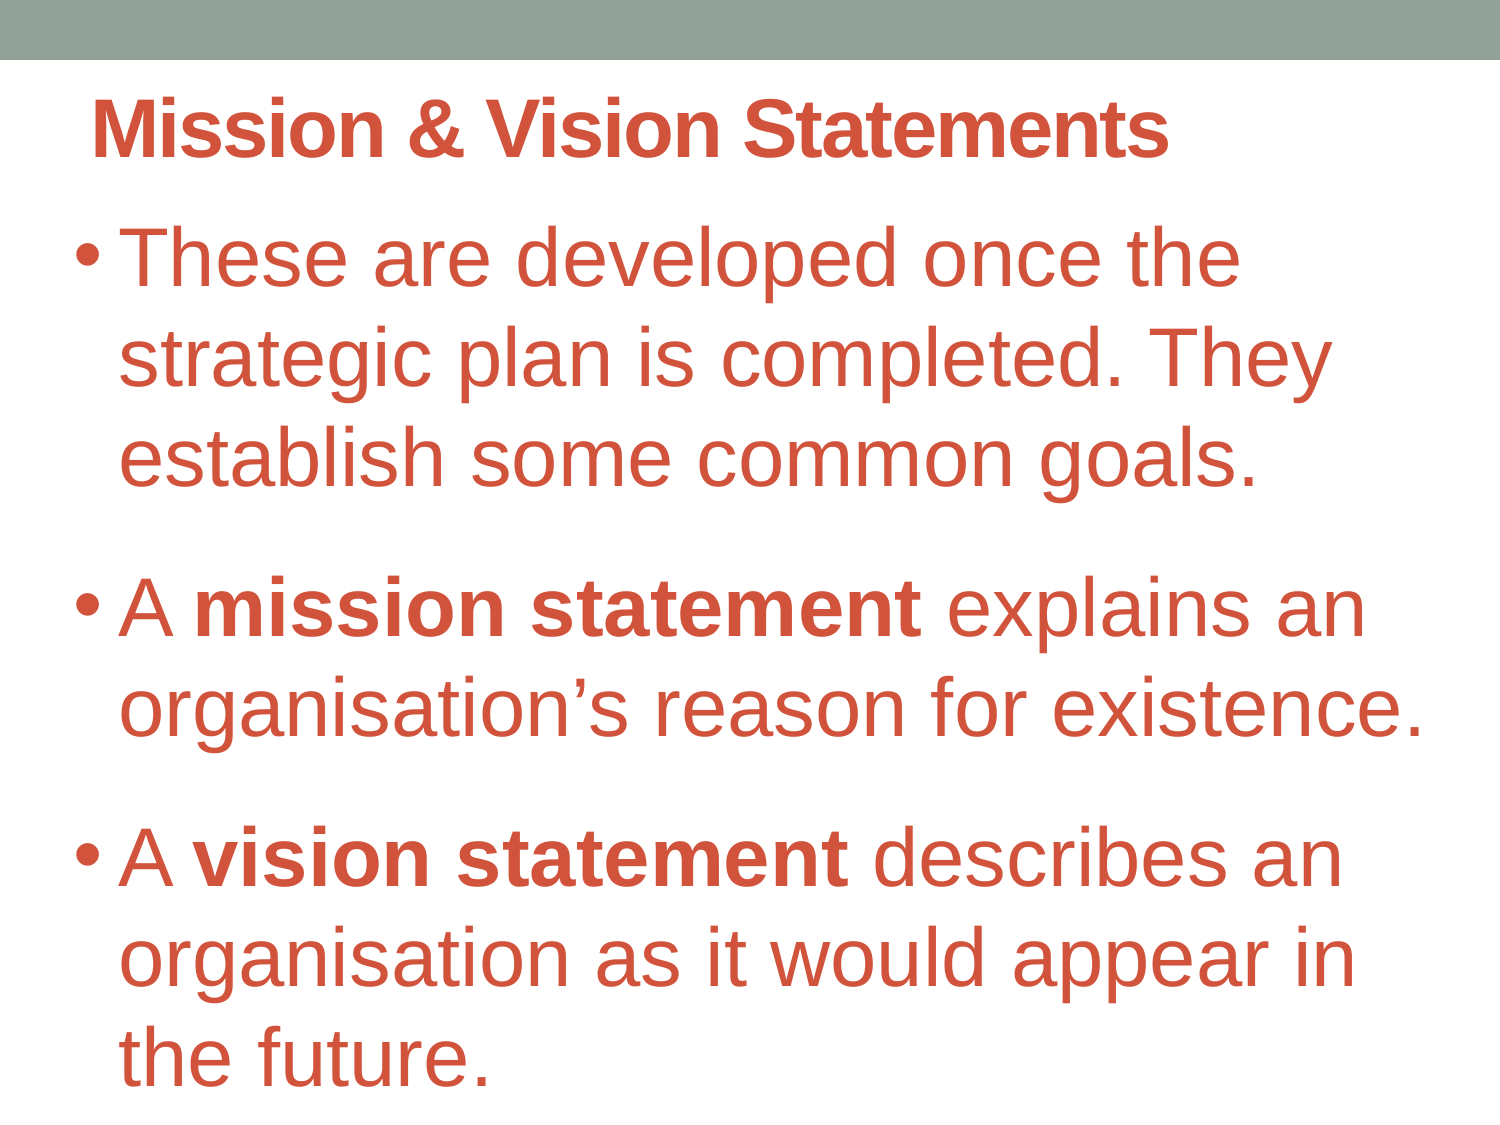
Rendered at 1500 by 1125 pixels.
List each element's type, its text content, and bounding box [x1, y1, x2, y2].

title Mission & Vision Statements [75, 42, 1425, 196]
text_box These are developed once the strategic plan is completed. They establish some common goals. A mission statement explains an organisation’s reason for existence. A vision statement describes an organisation as it would appear in the future. [58, 196, 1453, 1111]
